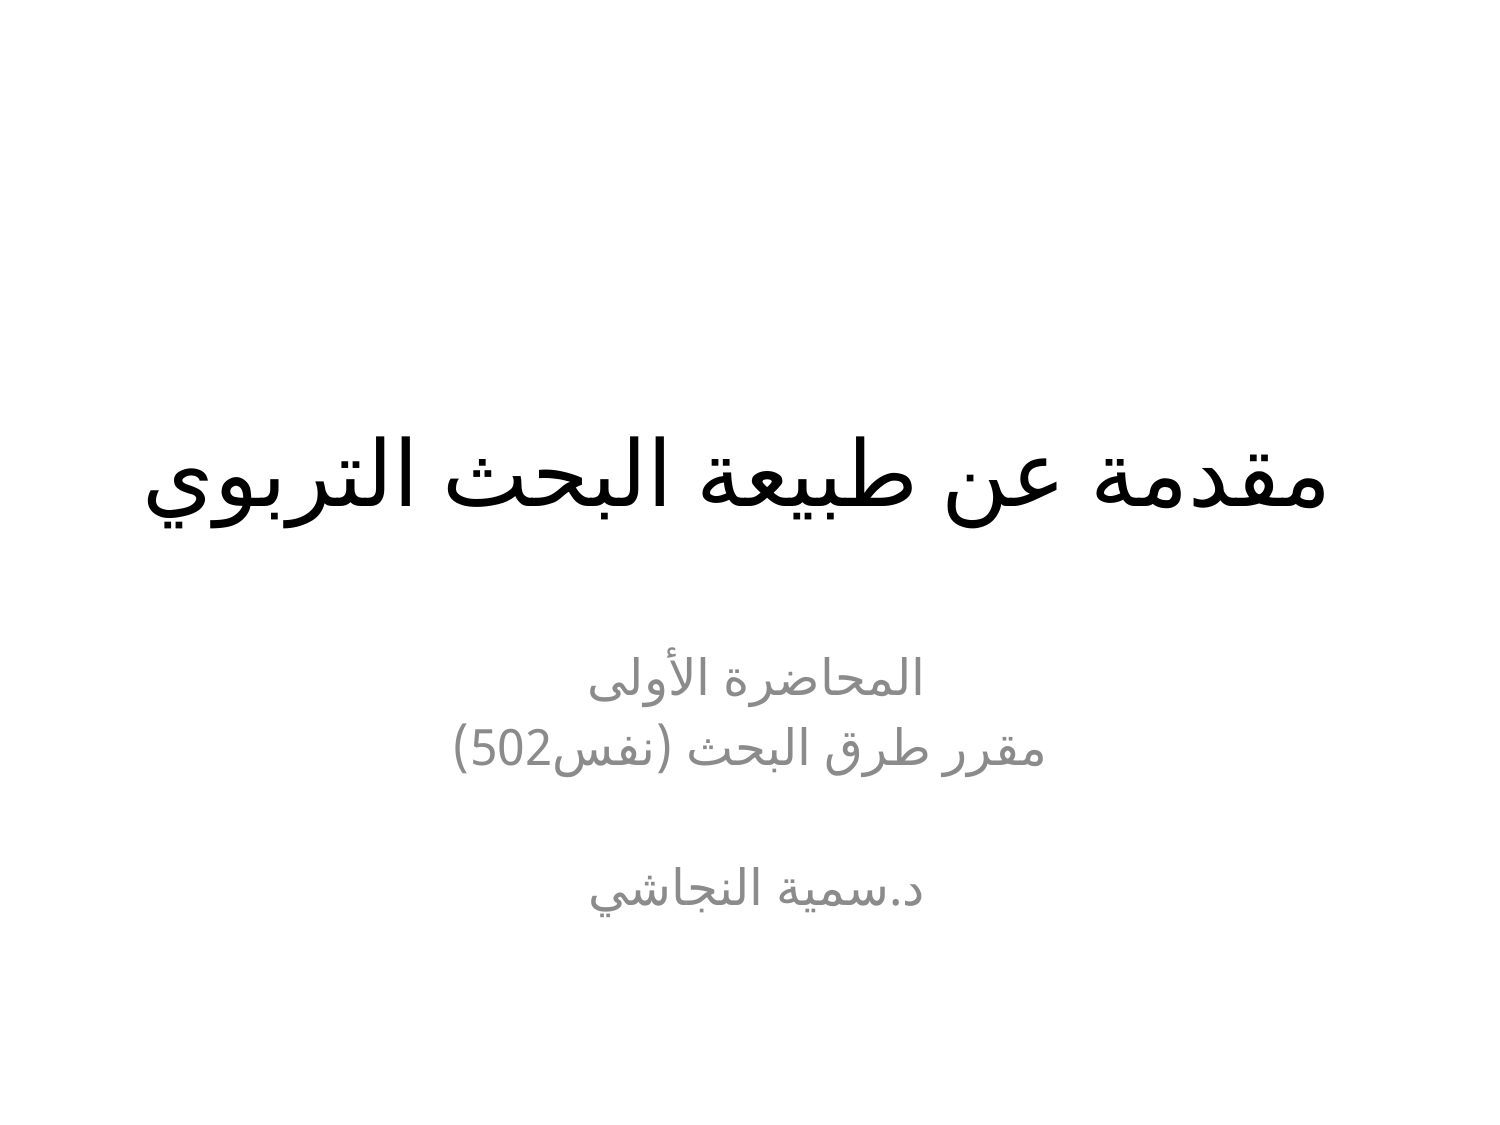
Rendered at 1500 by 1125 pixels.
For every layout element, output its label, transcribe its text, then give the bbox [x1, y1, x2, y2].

title مقدمة عن طبيعة البحث التربوي [112, 349, 1388, 591]
subtitle المحاضرة الأولى مقرر طرق البحث (نفس502) د.سمية النجاشي [225, 637, 1275, 925]
